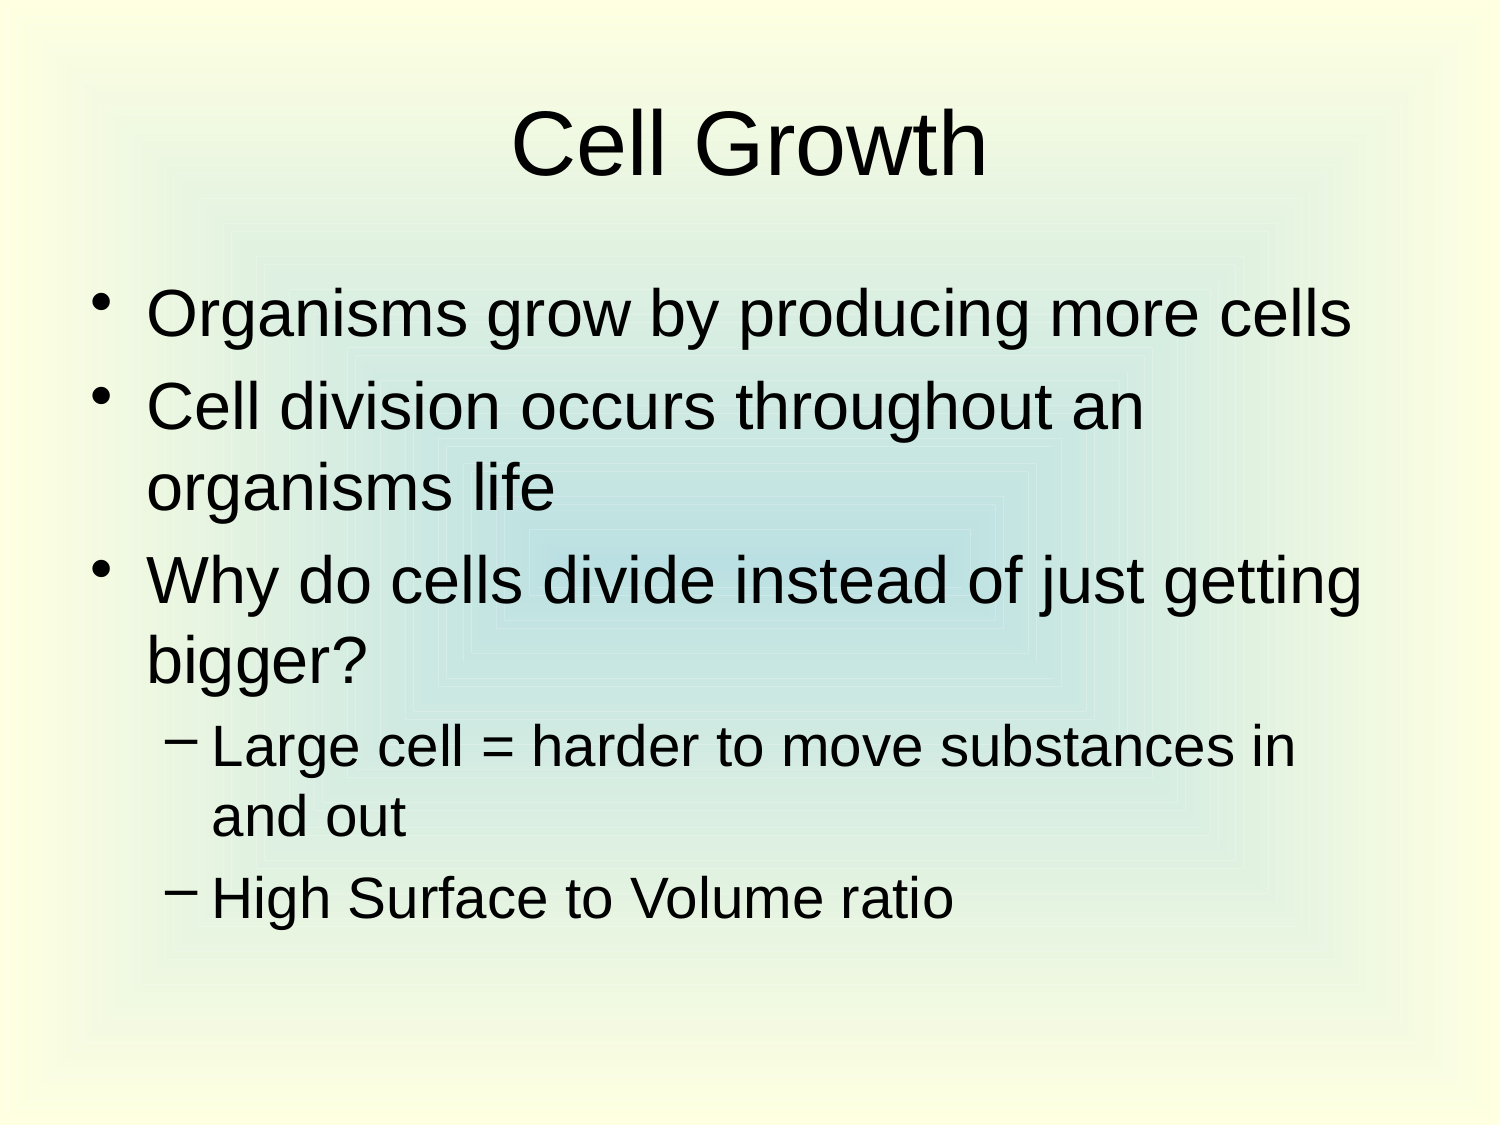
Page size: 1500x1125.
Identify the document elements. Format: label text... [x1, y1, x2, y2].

list Organisms grow by producing more cells Cell division occurs throughout an organisms life Why do cells divide instead of just getting bigger? Large cell = harder to move substances in and out High Surface to Volume ratio [74, 262, 1426, 1006]
title Cell Growth [74, 44, 1426, 233]
